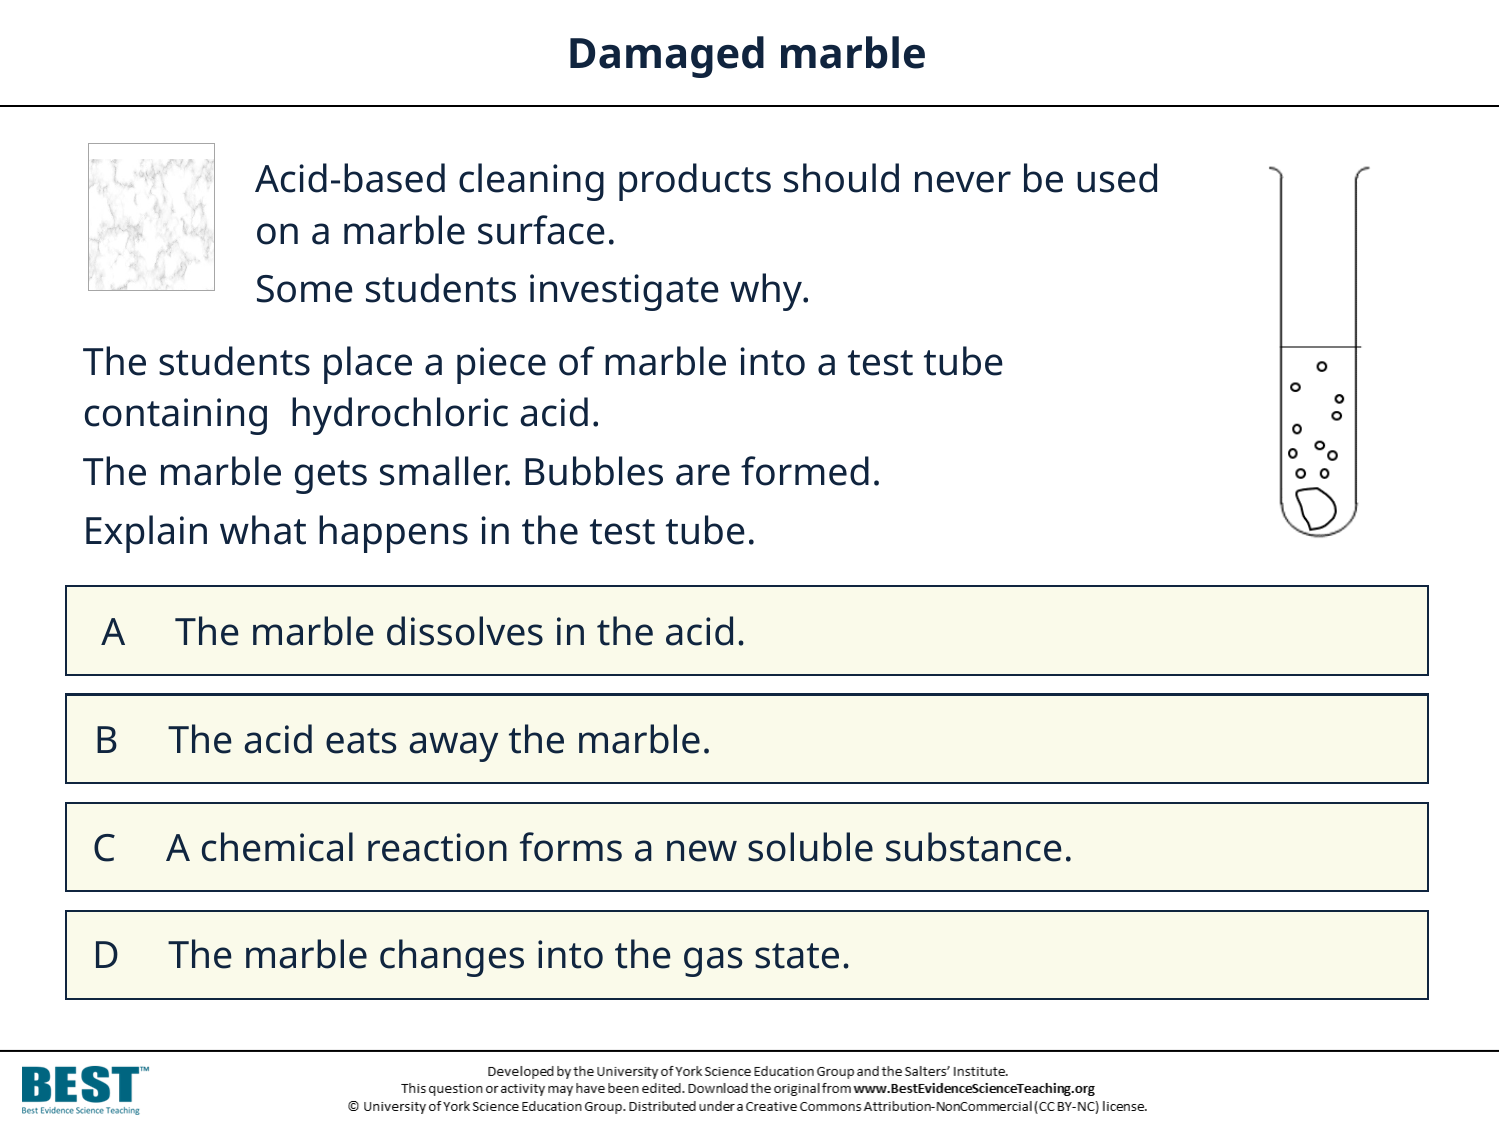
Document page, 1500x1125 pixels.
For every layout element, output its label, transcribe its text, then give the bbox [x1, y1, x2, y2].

picture [0, 105, 1500, 1125]
text_box Damaged marble [23, 4, 1471, 99]
